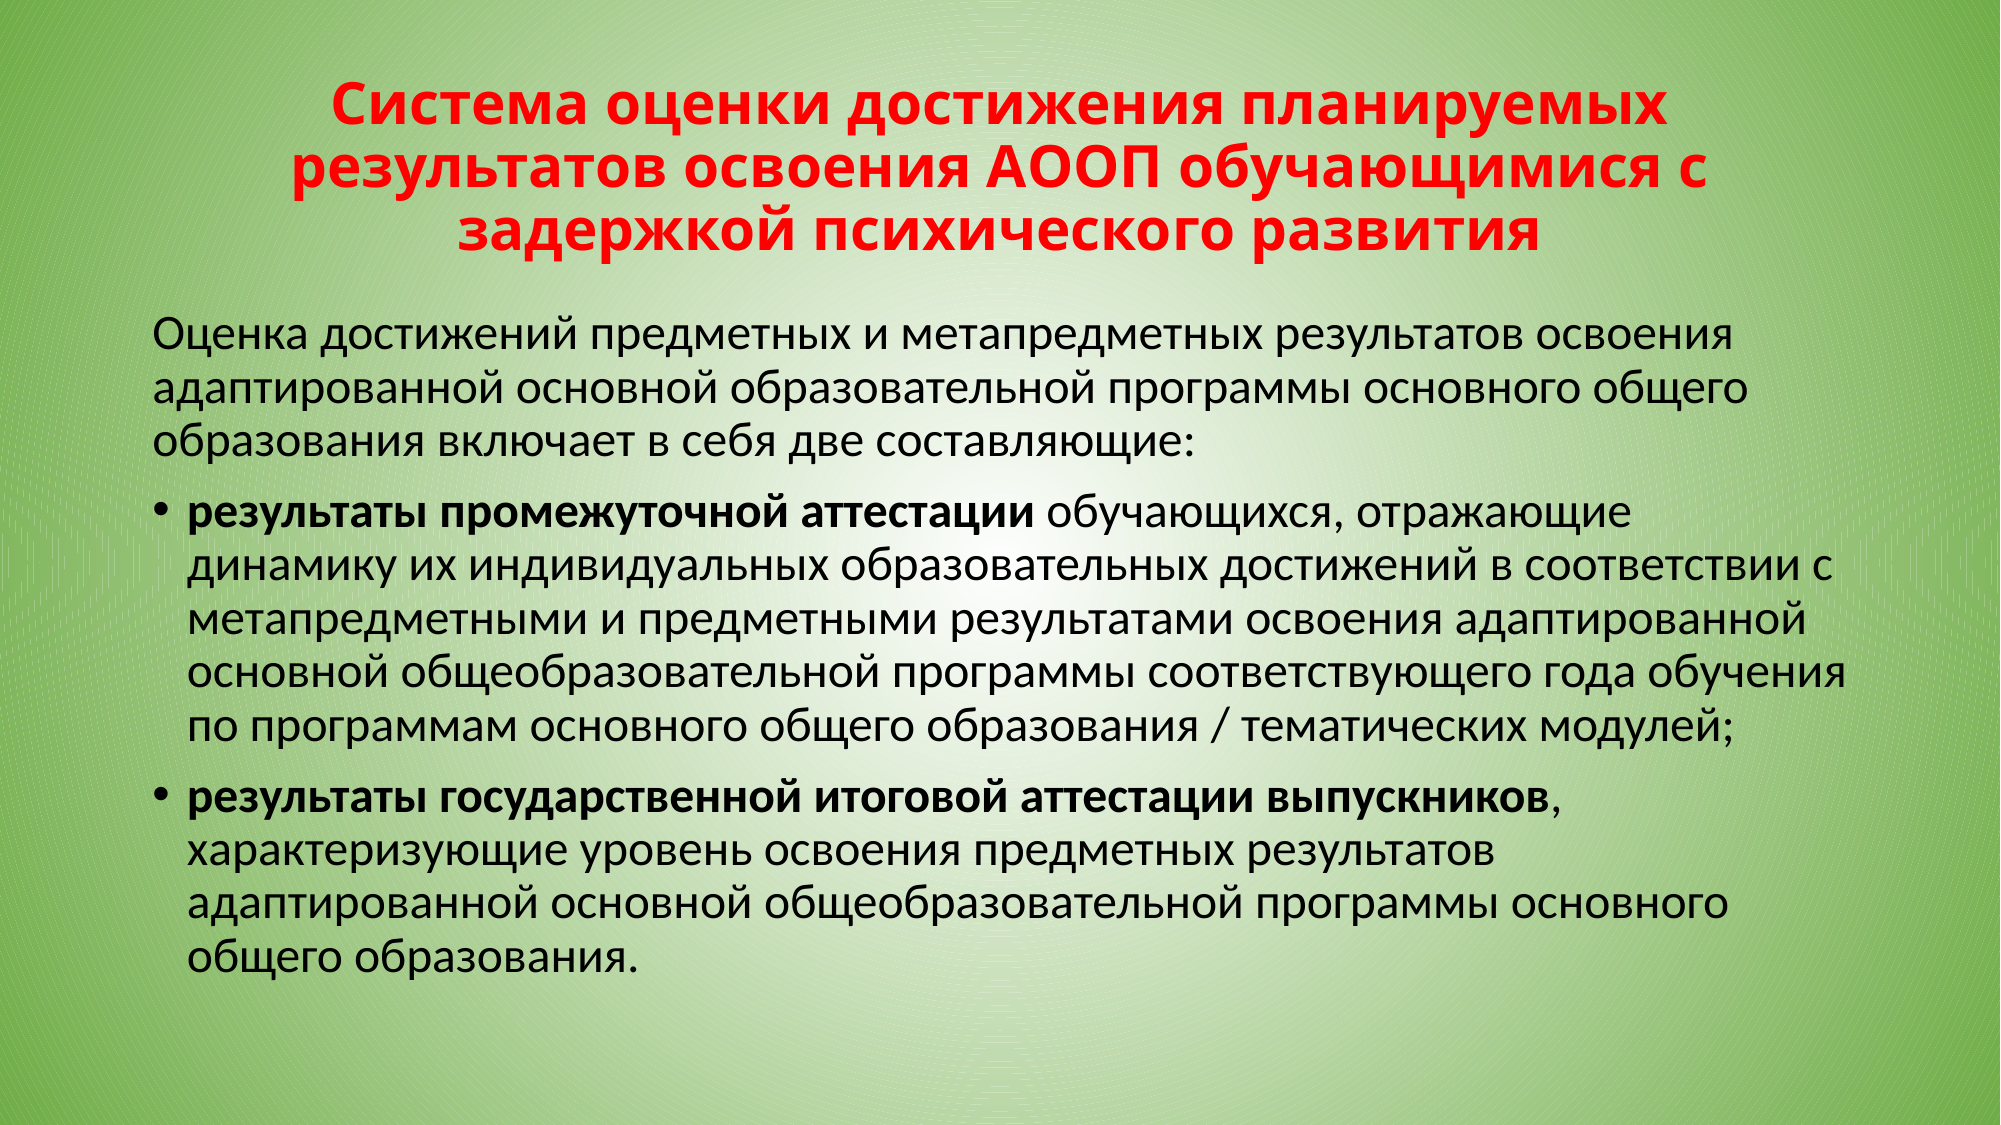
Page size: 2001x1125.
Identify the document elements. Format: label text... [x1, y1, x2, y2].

title Система оценки достижения планируемых результатов освоения АООП обучающимися с задержкой психического развития [137, 59, 1863, 278]
list Оценка достижений предметных и метапредметных результатов освоения адаптированной основной образовательной программы основного общего образования включает в себя две составляющие: результаты промежуточной аттестации обучающихся, отражающие динамику их индивидуальных образовательных достижений в соответствии с метапредметными и предметными результатами освоения адаптированной основной общеобразовательной программы соответствующего года обучения по программам основного общего образования / тематических модулей; результаты государственной итоговой аттестации выпускников, характеризующие уровень освоения предметных результатов адаптированной основной общеобразовательной программы основного общего образования. [137, 299, 1863, 1014]
